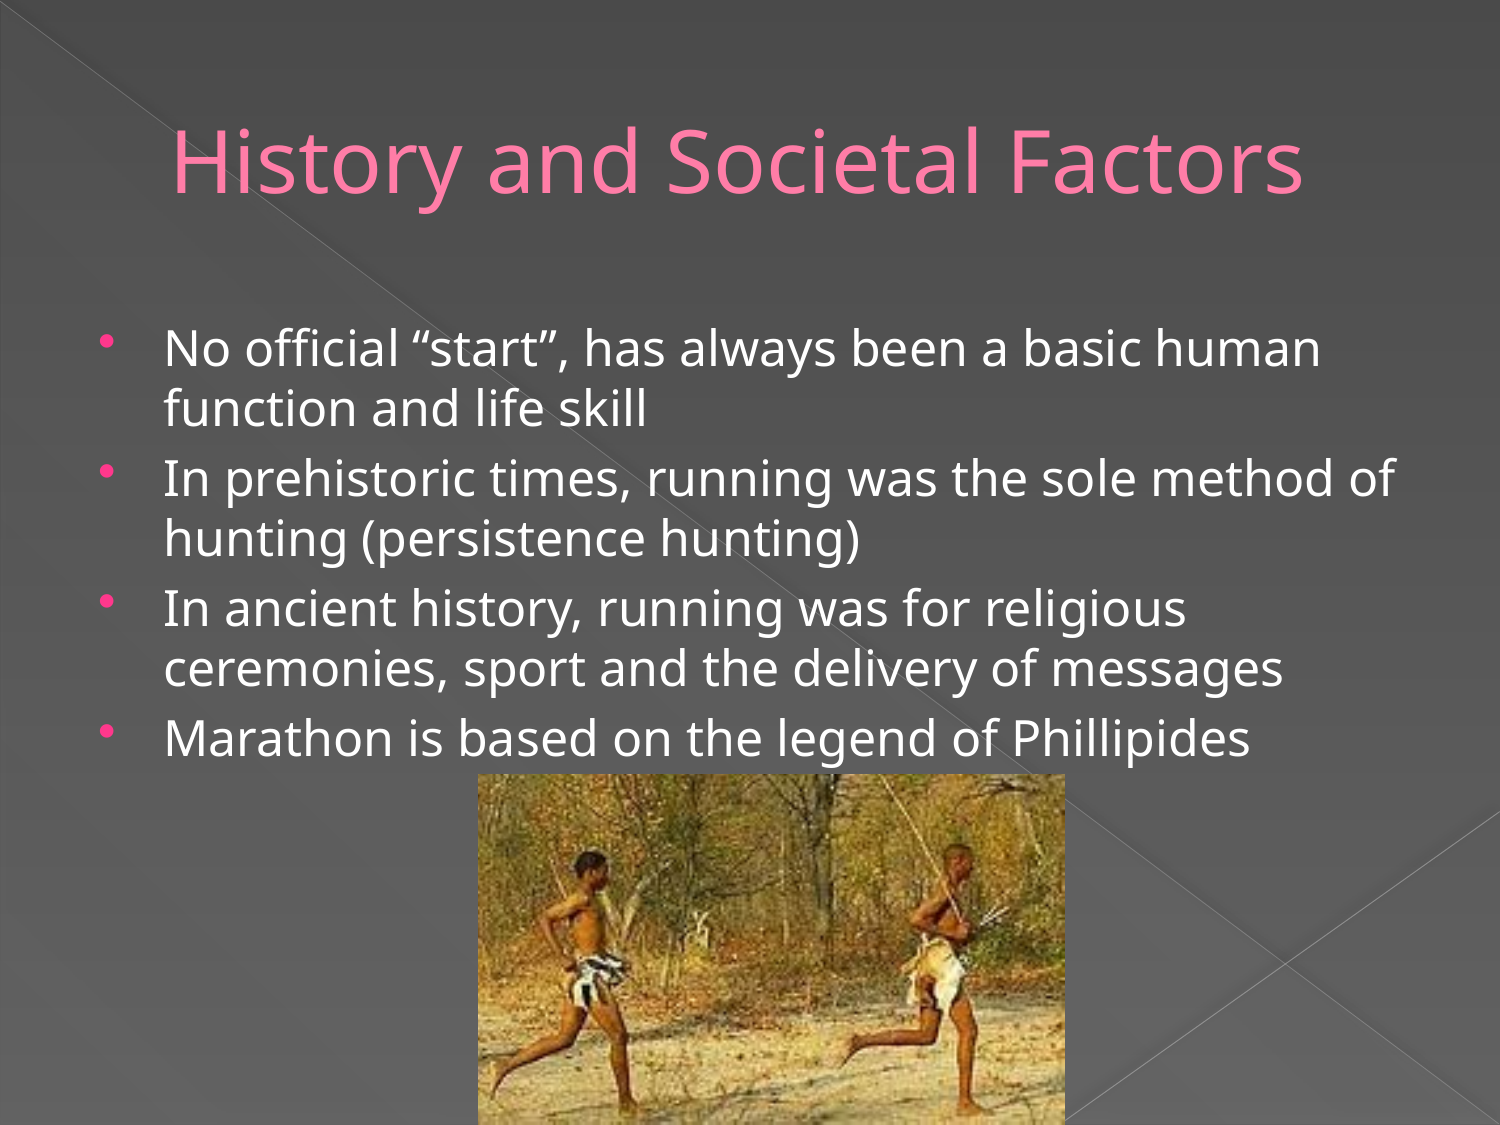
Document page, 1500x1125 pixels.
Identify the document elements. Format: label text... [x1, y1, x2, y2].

picture [478, 774, 1065, 1125]
list No official “start”, has always been a basic human function and life skill In prehistoric times, running was the sole method of hunting (persistence hunting) In ancient history, running was for religious ceremonies, sport and the delivery of messages Marathon is based on the legend of Phillipides [75, 308, 1425, 1059]
title History and Societal Factors [75, 43, 1425, 274]
